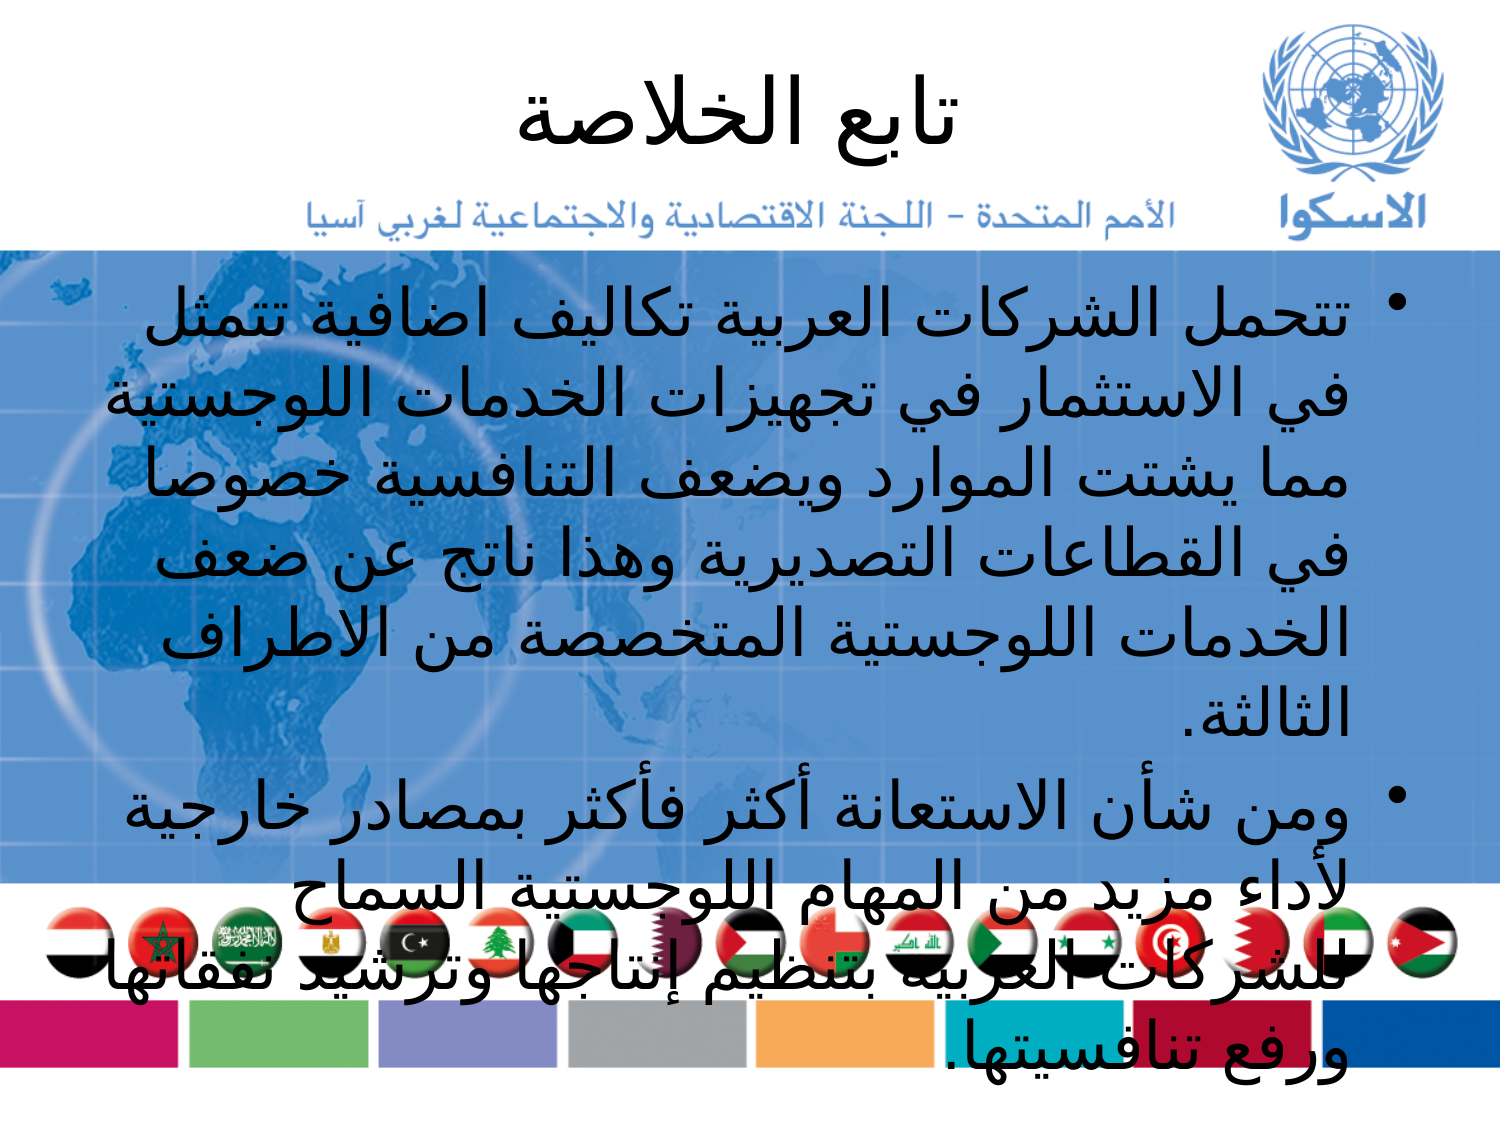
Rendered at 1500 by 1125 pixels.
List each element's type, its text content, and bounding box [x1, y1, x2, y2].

picture [0, 0, 1500, 1125]
title تابع الخلاصة [75, 45, 1425, 233]
list تتحمل الشركات العربية تكاليف اضافية تتمثل في الاستثمار في تجهيزات الخدمات اللوجستية مما يشتت الموارد ويضعف التنافسية خصوصا في القطاعات التصديرية وهذا ناتج عن ضعف الخدمات اللوجستية المتخصصة من الاطراف الثالثة. ومن شأن الاستعانة أكثر فأكثر بمصادر خارجية لأداء مزيد من المهام اللوجستية السماح للشركات العربية بتنظيم إنتاجها وترشيد نفقاتها ورفع تنافسيتها. [75, 262, 1425, 1005]
